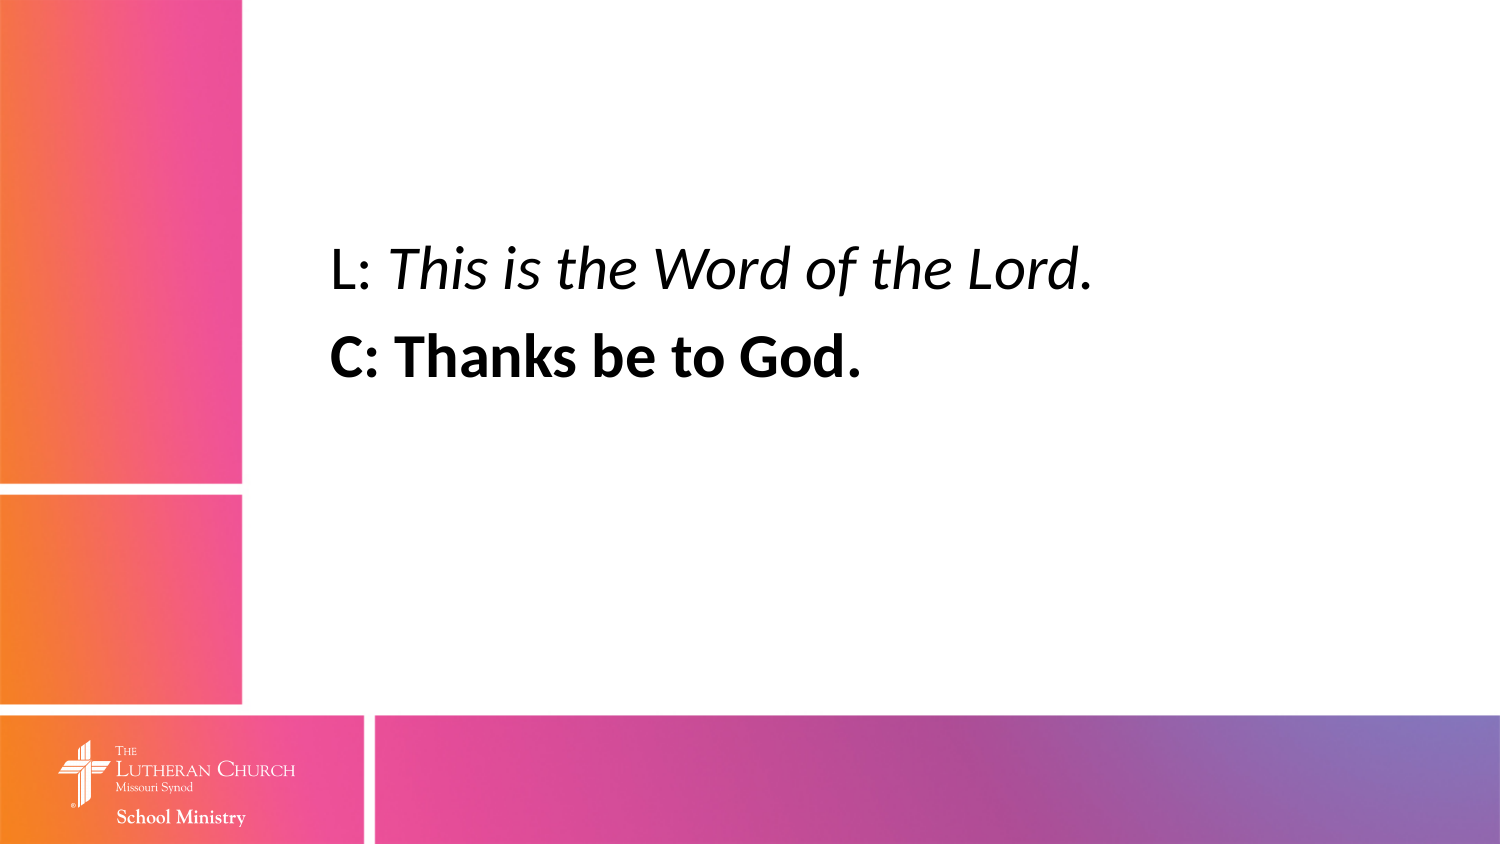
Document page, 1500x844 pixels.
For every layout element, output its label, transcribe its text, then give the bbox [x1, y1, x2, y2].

picture [0, 0, 1500, 844]
list L: This is the Word of the Lord. C: Thanks be to God. [315, 44, 1427, 688]
